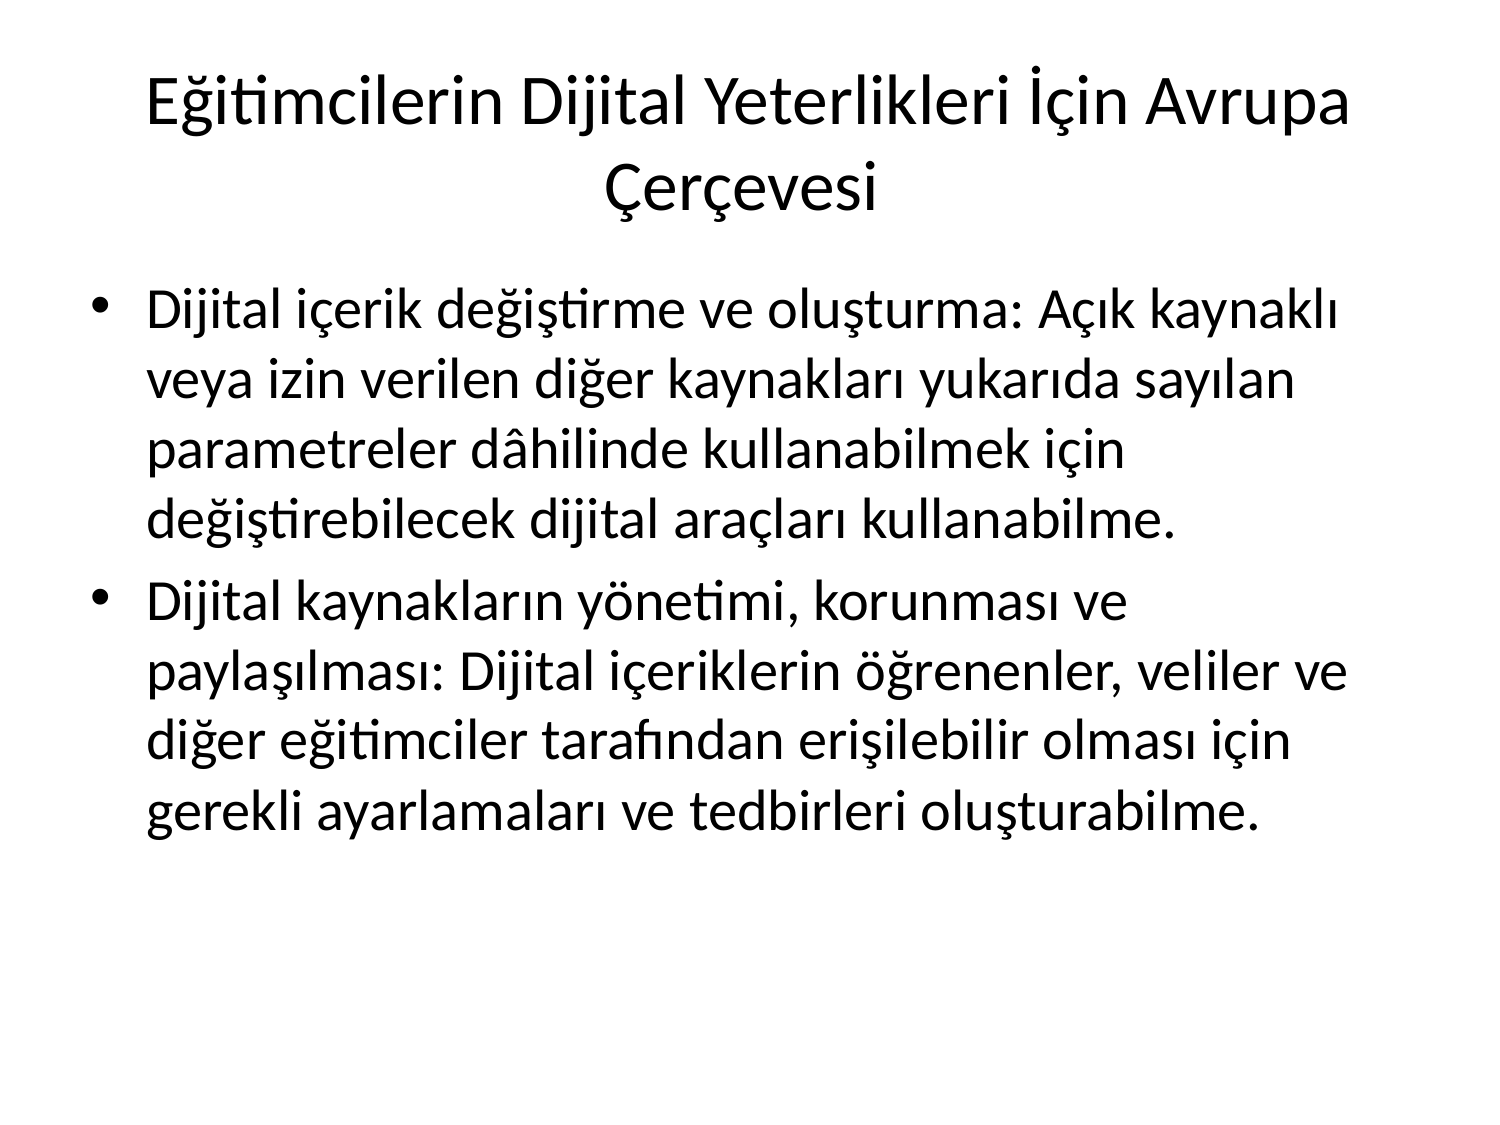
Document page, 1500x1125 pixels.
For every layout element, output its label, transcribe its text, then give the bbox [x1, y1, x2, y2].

title Eğitimcilerin Dijital Yeterlikleri İçin Avrupa Çerçevesi [75, 45, 1425, 233]
list Dijital içerik değiştirme ve oluşturma: Açık kaynaklı veya izin verilen diğer kaynakları yukarıda sayılan parametreler dâhilinde kullanabilmek için değiştirebilecek dijital araçları kullanabilme. Dijital kaynakların yönetimi, korunması ve paylaşılması: Dijital içeriklerin öğrenenler, veliler ve diğer eğitimciler tarafından erişilebilir olması için gerekli ayarlamaları ve tedbirleri oluşturabilme. [75, 262, 1425, 1005]
